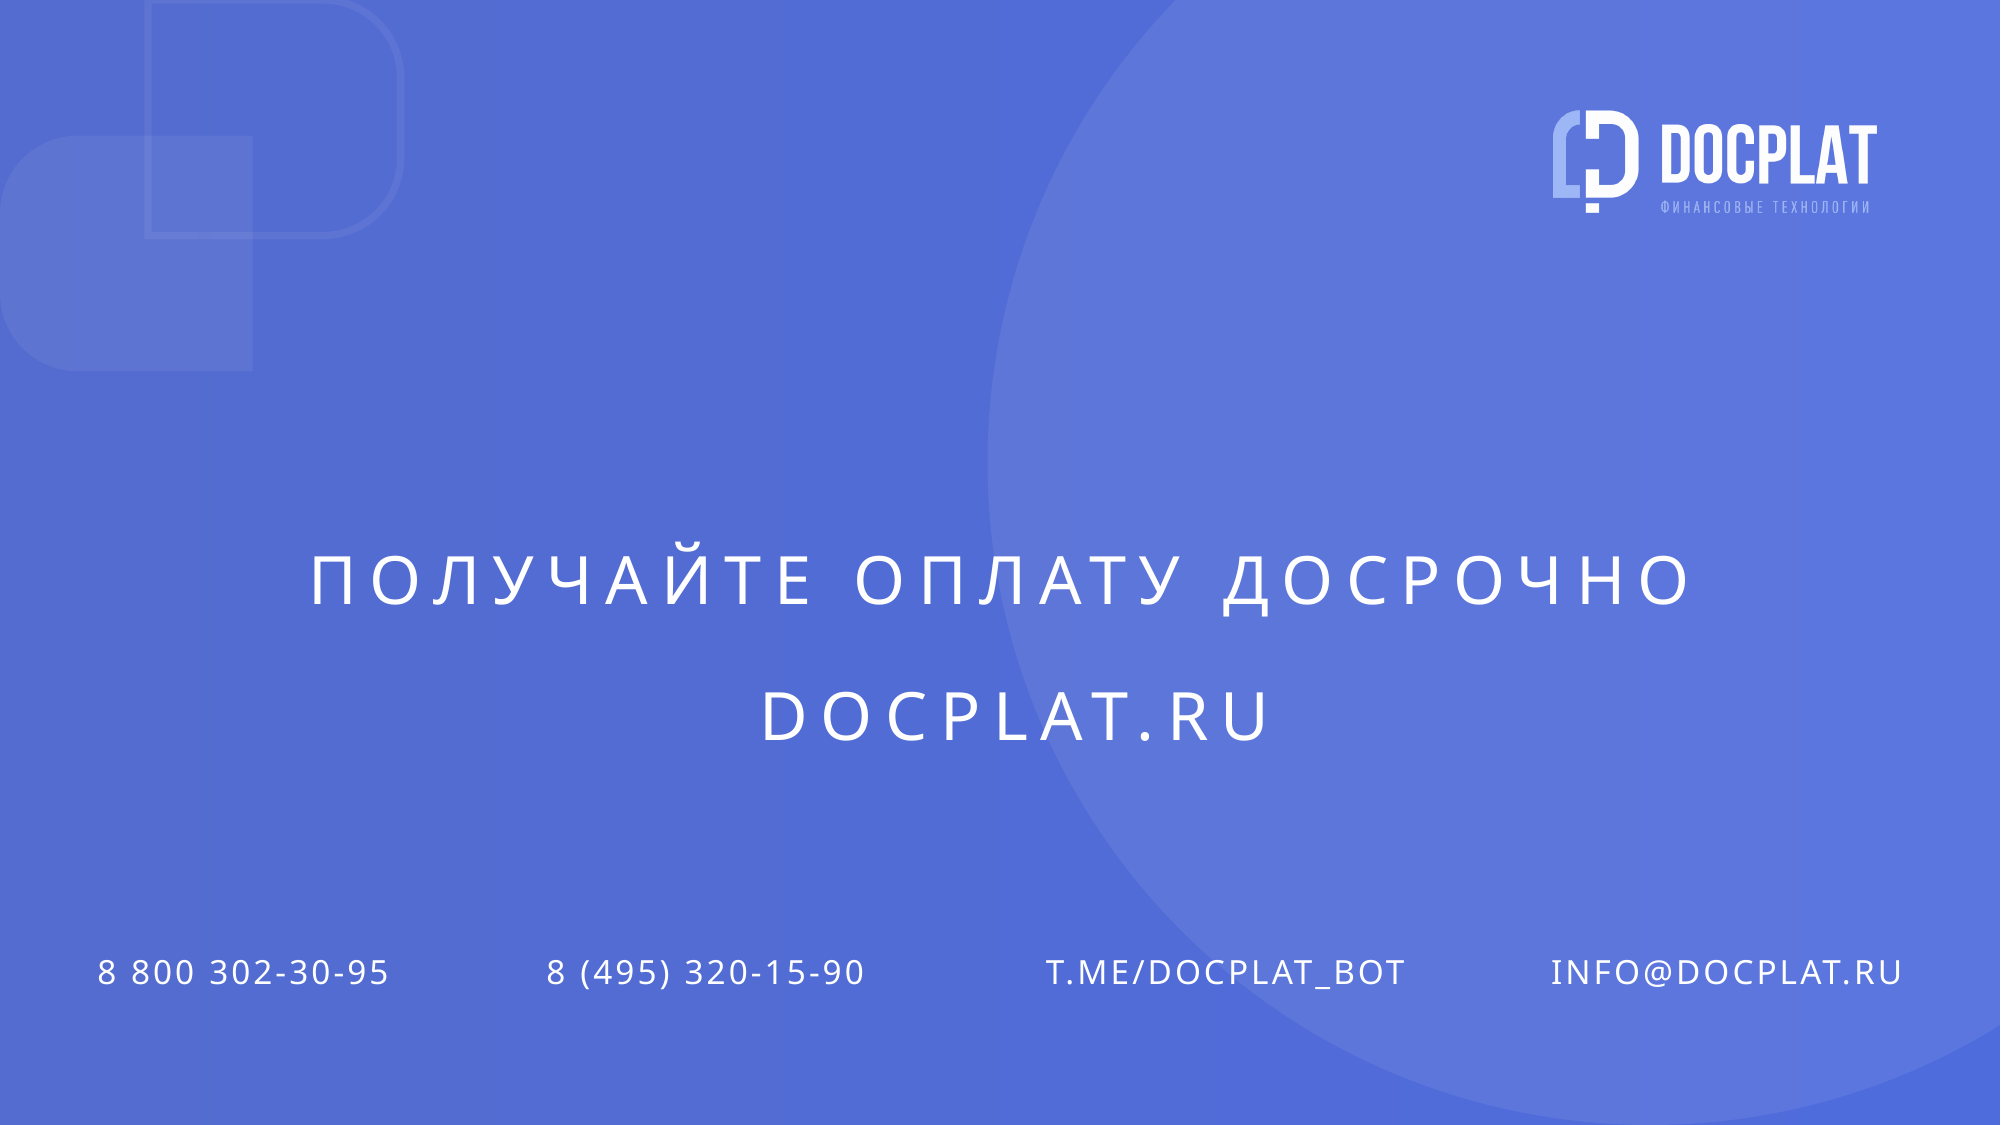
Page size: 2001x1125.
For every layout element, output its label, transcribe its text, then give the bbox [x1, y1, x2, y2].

text_box ПОЛУЧАЙТЕ ОПЛАТУ ДОСРОЧНО DOCPLAT.RU [0, 520, 2000, 715]
text_box 8 800 302-30-95 8 (495) 320-15-90 T.ME/DOCPLAT_BOT INFO@DOCPLAT.RU [0, 948, 2000, 1096]
text_box [1481, 910, 1917, 1023]
text_box [1505, 66, 1921, 265]
text_box [999, 910, 1434, 1023]
text_box [624, 617, 1351, 815]
